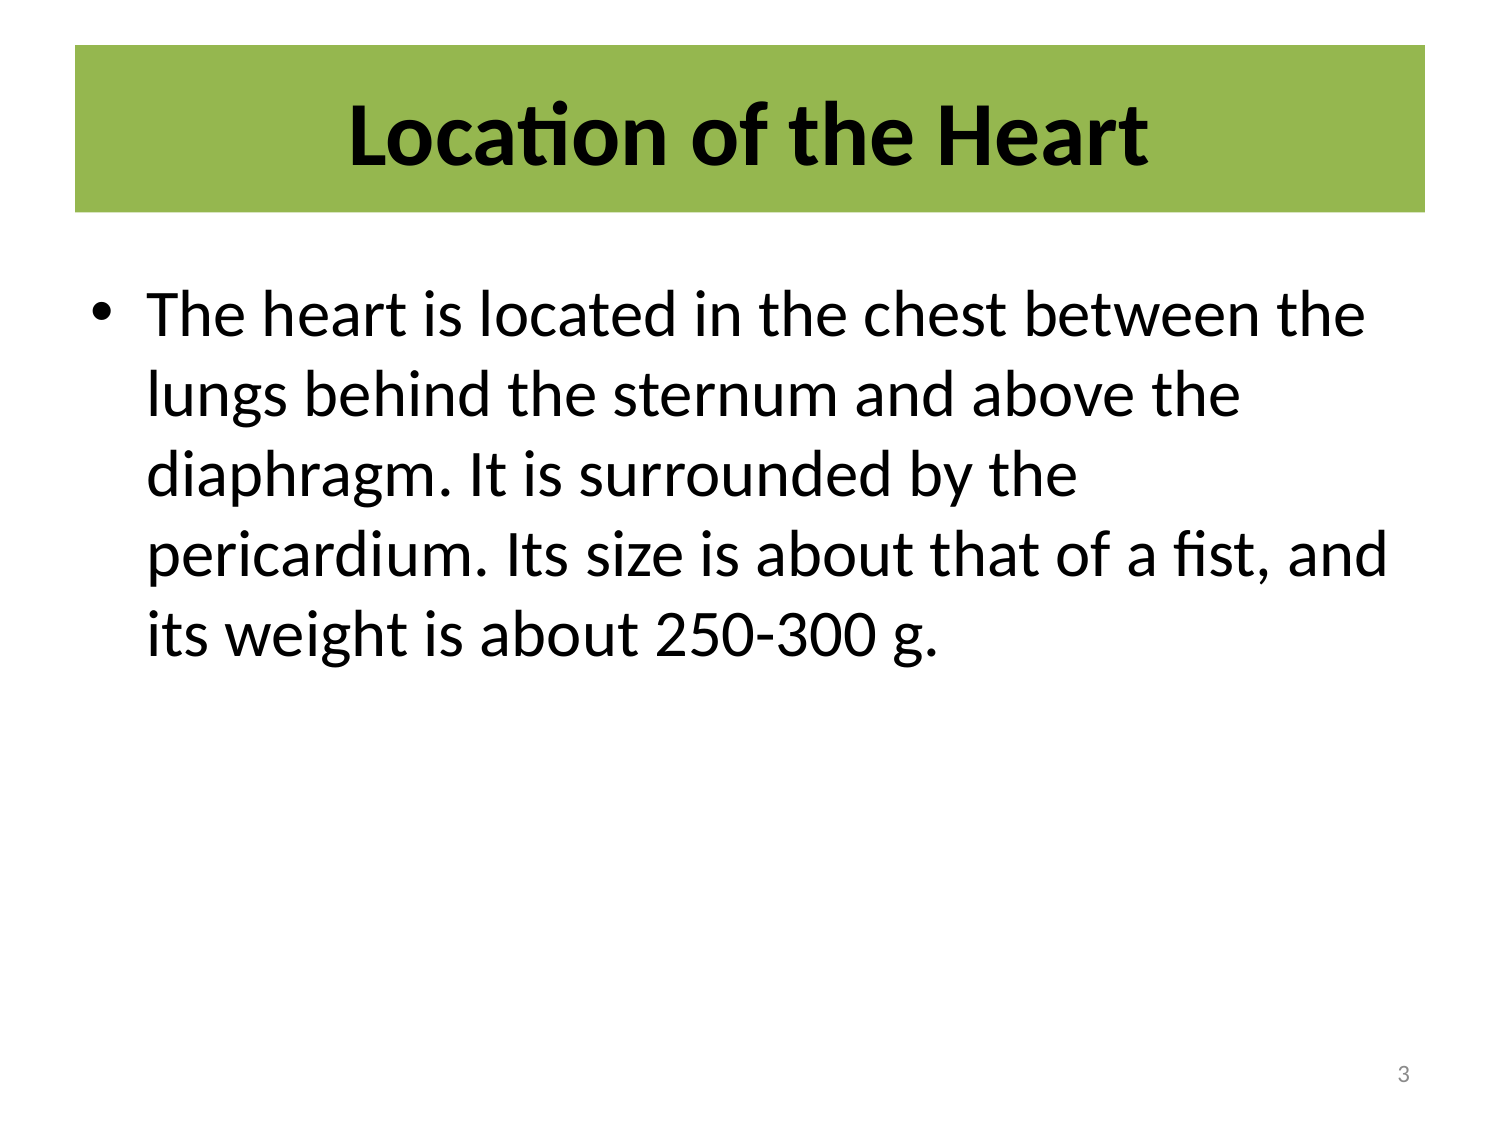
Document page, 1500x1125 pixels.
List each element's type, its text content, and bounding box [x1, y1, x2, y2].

slide_number 3 [1074, 1042, 1425, 1103]
title Location of the Heart [75, 45, 1425, 213]
list The heart is located in the chest between the lungs behind the sternum and above the diaphragm. It is surrounded by the pericardium. Its size is about that of a fist, and its weight is about 250-300 g. [75, 262, 1425, 1005]
